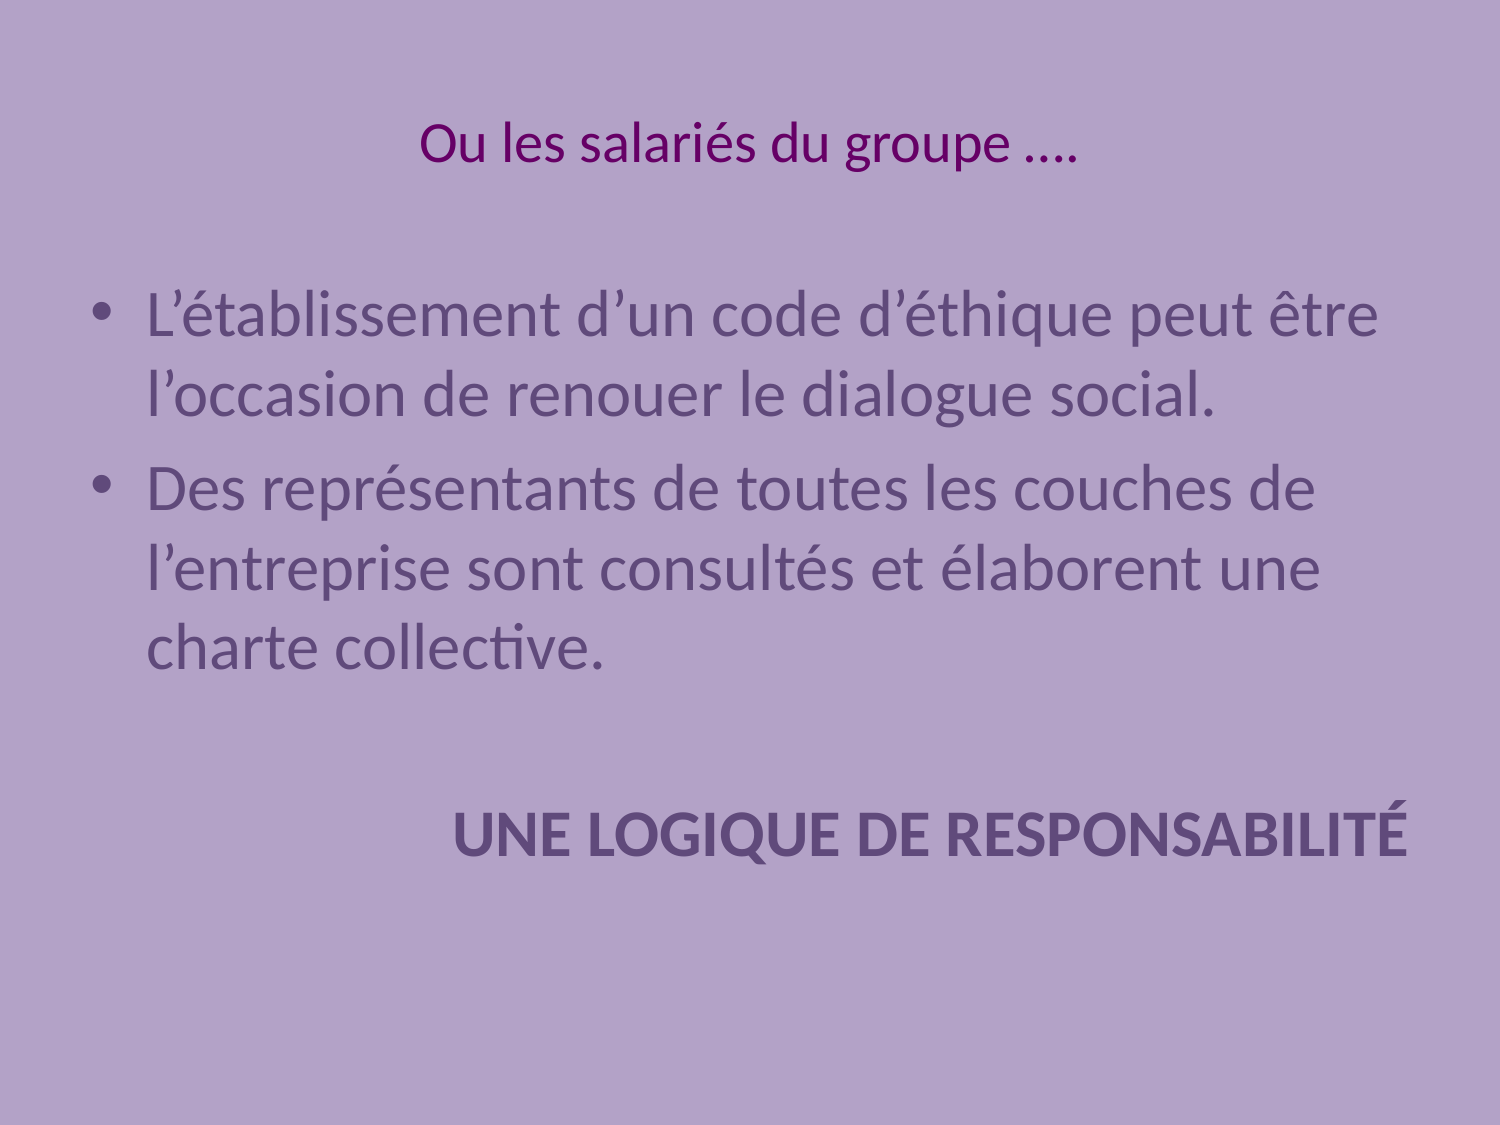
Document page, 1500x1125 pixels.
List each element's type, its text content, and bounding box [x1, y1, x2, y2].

title Ou les salariés du groupe …. [75, 45, 1425, 233]
list L’établissement d’un code d’éthique peut être l’occasion de renouer le dialogue social. Des représentants de toutes les couches de l’entreprise sont consultés et élaborent une charte collective. UNE LOGIQUE DE RESPONSABILITÉ [75, 262, 1425, 1005]
